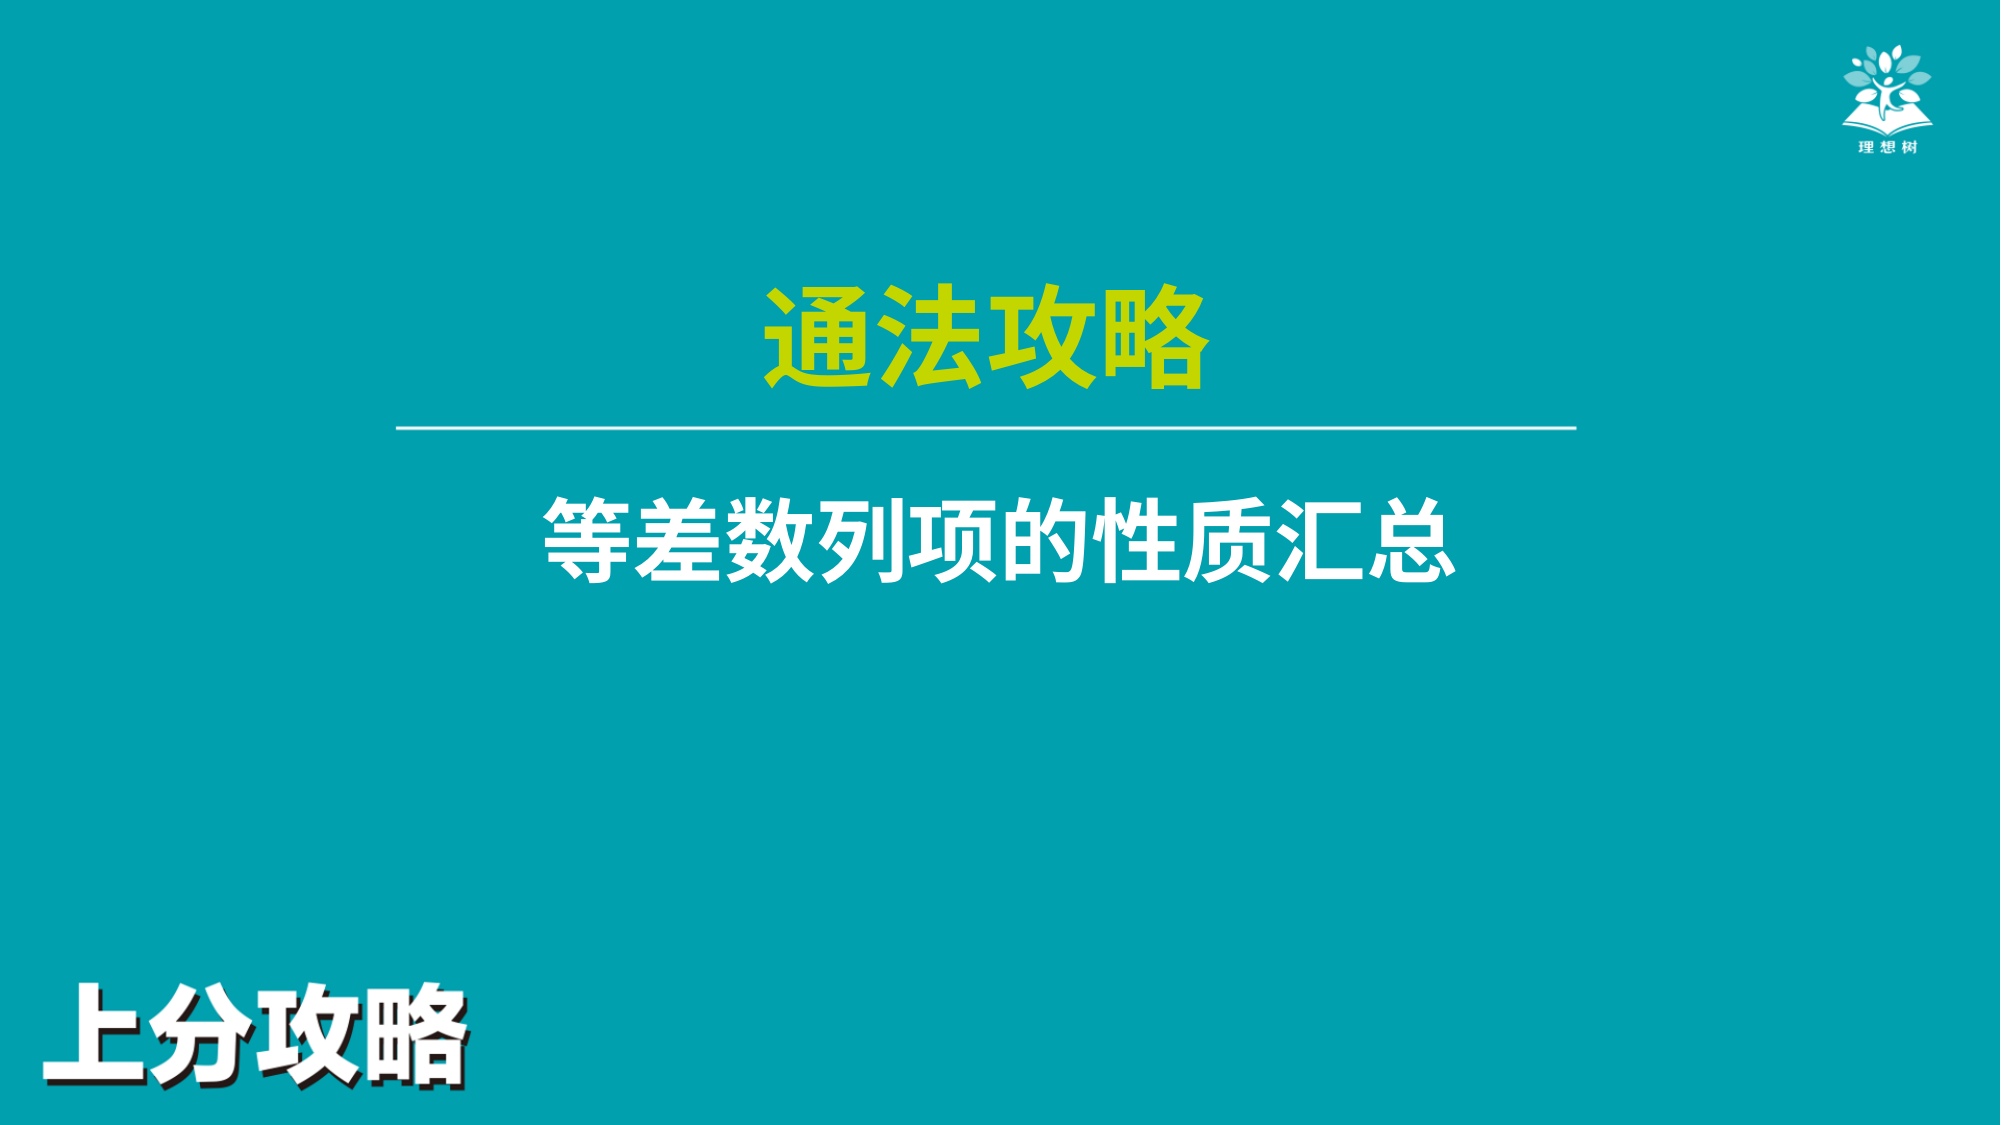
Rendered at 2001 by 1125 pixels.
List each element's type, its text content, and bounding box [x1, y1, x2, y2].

text_box 等差数列项的性质汇总 [0, 472, 2000, 603]
picture [0, 0, 2000, 472]
picture [0, 603, 2000, 1125]
text_box 通法攻略 [395, 253, 1577, 413]
